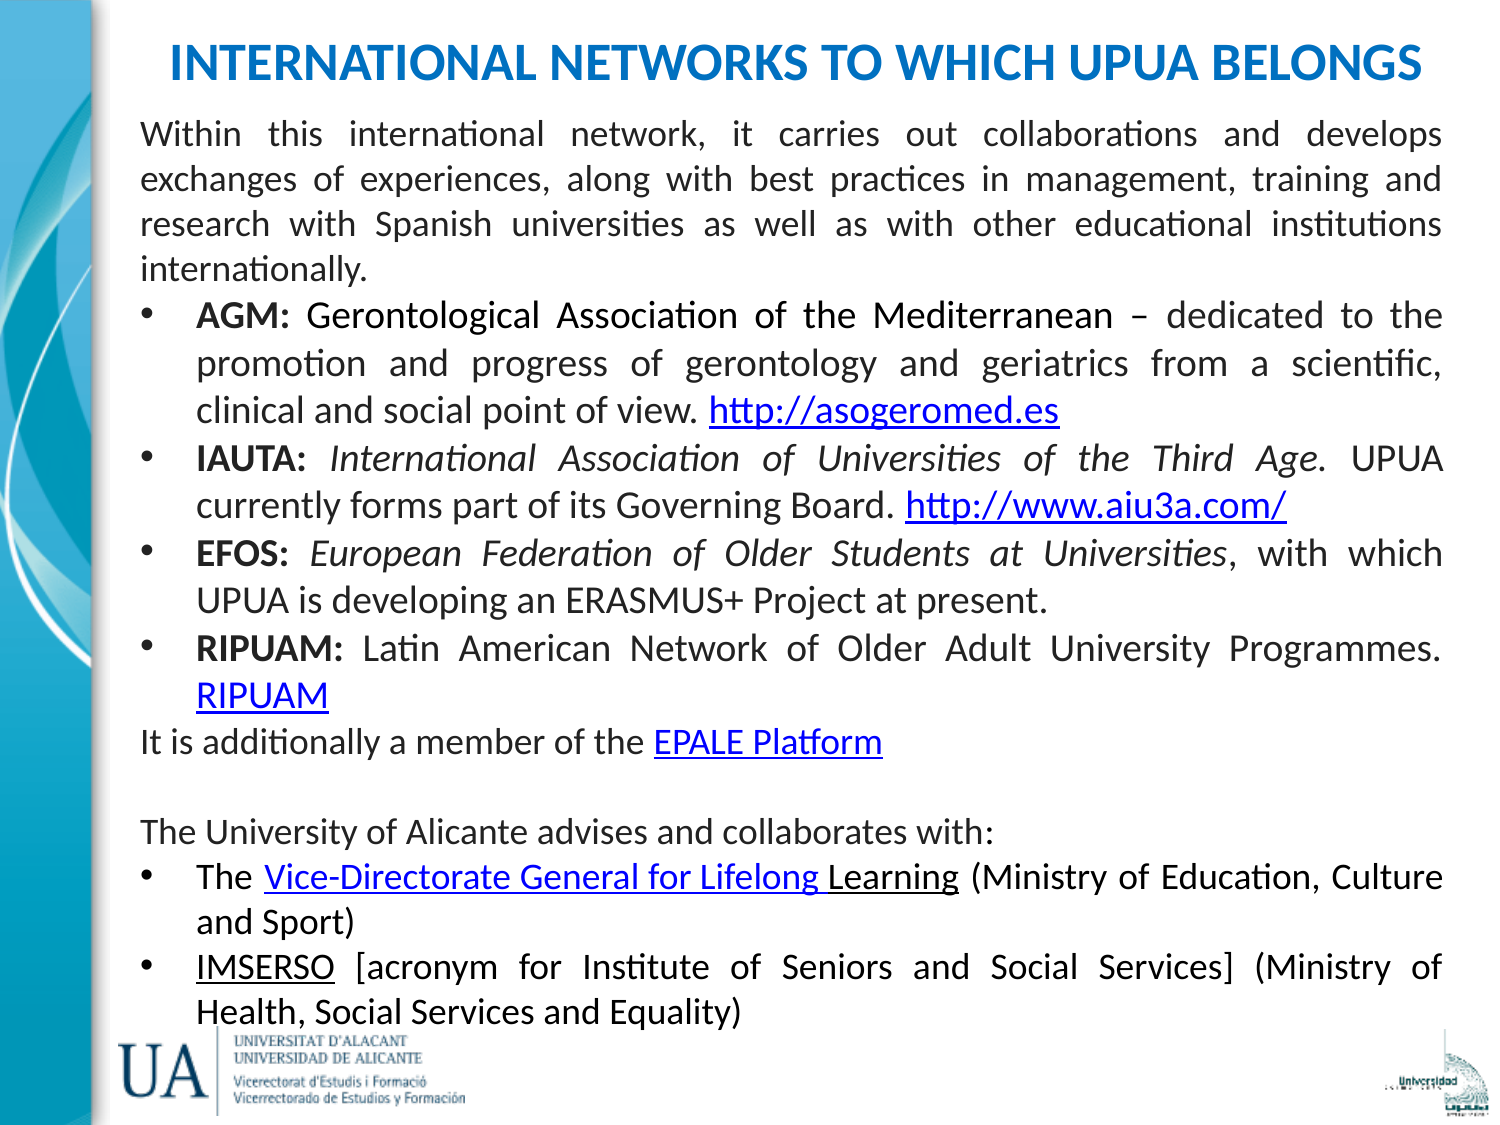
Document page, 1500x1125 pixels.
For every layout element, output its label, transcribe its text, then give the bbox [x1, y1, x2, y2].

picture [1384, 1029, 1489, 1118]
picture [0, 0, 110, 1125]
picture [118, 1026, 465, 1116]
list Within this international network, it carries out collaborations and develops exchanges of experiences, along with best practices in management, training and research with Spanish universities as well as with other educational institutions internationally. AGM: Gerontological Association of the Mediterranean – dedicated to the promotion and progress of gerontology and geriatrics from a scientific, clinical and social point of view. http://asogeromed.es IAUTA: International Association of Universities of the Third Age. UPUA currently forms part of its Governing Board. http://www.aiu3a.com/ EFOS: European Federation of Older Students at Universities, with which UPUA is developing an ERASMUS+ Project at present. RIPUAM: Latin American Network of Older Adult University Programmes. RIPUAM It is additionally a member of the EPALE Platform The University of Alicante advises and collaborates with: The Vice-Directorate General for Lifelong Learning (Ministry of Education, Culture and Sport) IMSERSO [acronym for Institute of Seniors and Social Services] (Ministry of Health, Social Services and Equality) [125, 101, 1459, 1024]
title INTERNATIONAL NETWORKS TO WHICH UPUA BELONGS [112, 0, 1483, 119]
